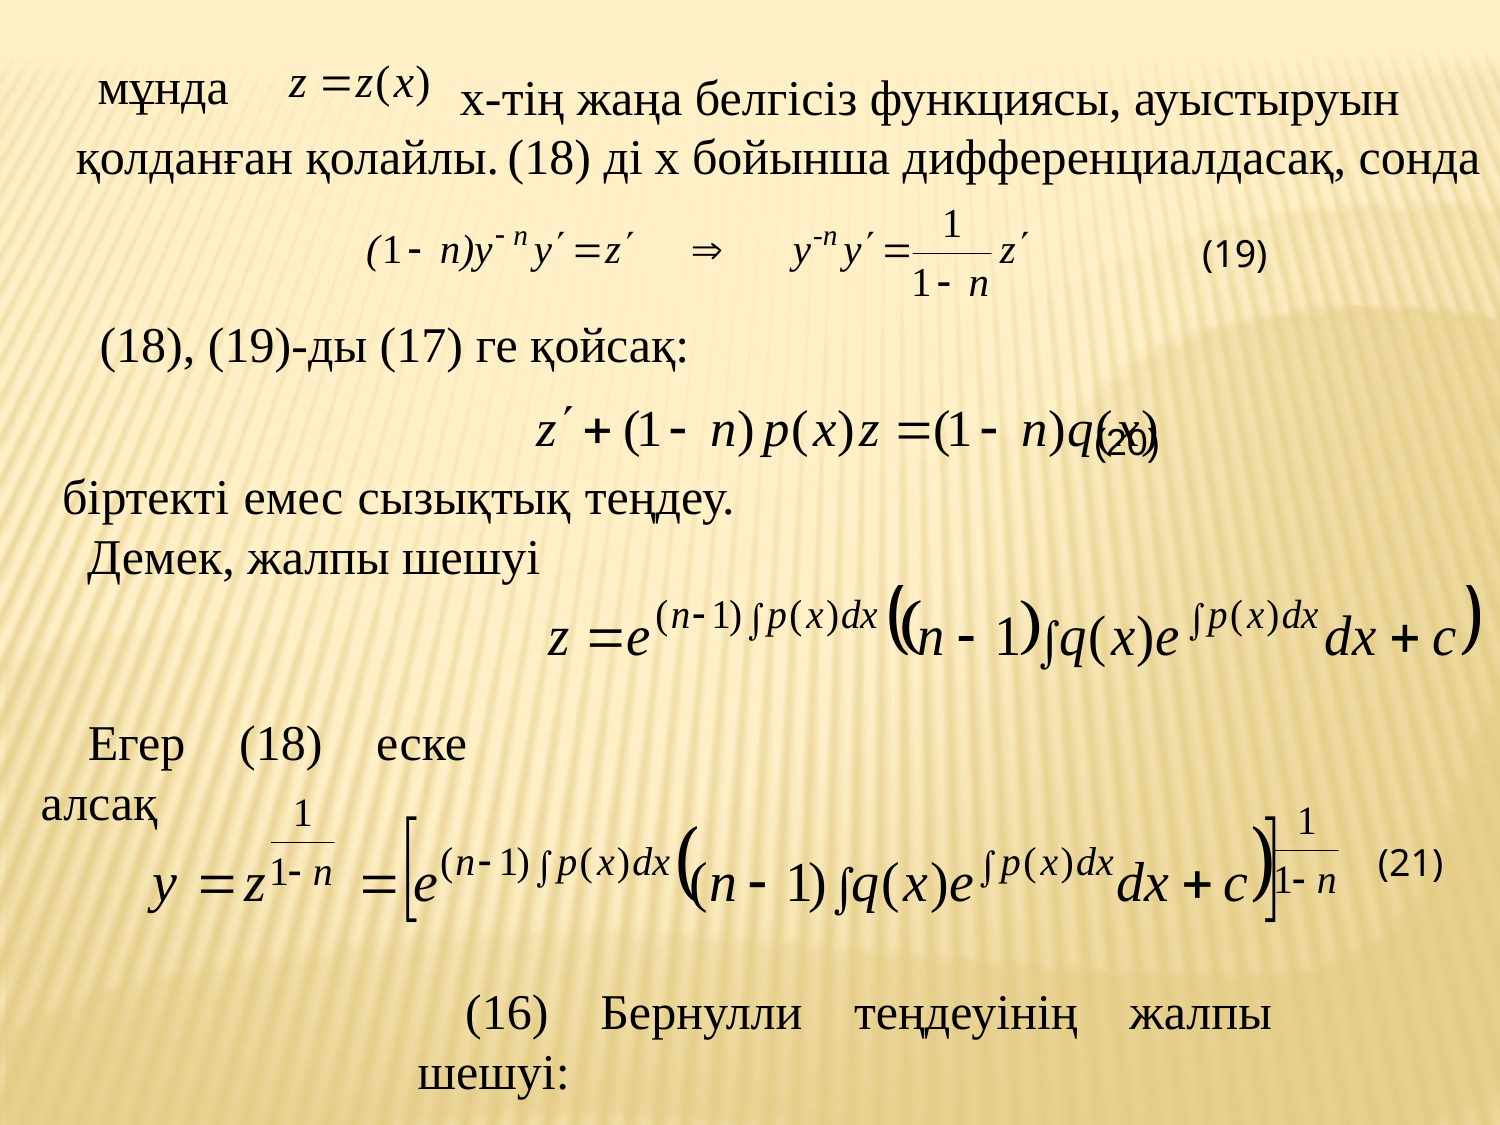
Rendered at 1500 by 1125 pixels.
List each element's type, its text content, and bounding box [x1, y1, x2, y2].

text_box x бойынша дифференциалдасақ, сонда [639, 117, 1497, 193]
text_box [538, 585, 1480, 680]
text_box біртекті емес сызықтық теңдеу. Демек, жалпы шешуі [0, 456, 750, 592]
text_box (18) ді [492, 117, 639, 192]
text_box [140, 784, 1350, 927]
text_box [362, 198, 1032, 305]
text_box мұнда [82, 46, 244, 117]
text_box Егер (18) еске алсақ [25, 703, 483, 778]
text_box (16) Бернулли теңдеуінің жалпы шешуі: [402, 972, 1287, 1048]
text_box қолданған қолайлы. [61, 117, 492, 192]
text_box (18), (19)-ды (17) ге қойсақ: [84, 305, 705, 380]
text_box (21) [1363, 831, 1459, 892]
text_box x-тің жаңа белгісіз функциясы, ауыстыруын [445, 58, 1500, 134]
text_box (19) [1187, 222, 1283, 283]
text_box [527, 398, 1169, 470]
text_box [280, 58, 438, 118]
